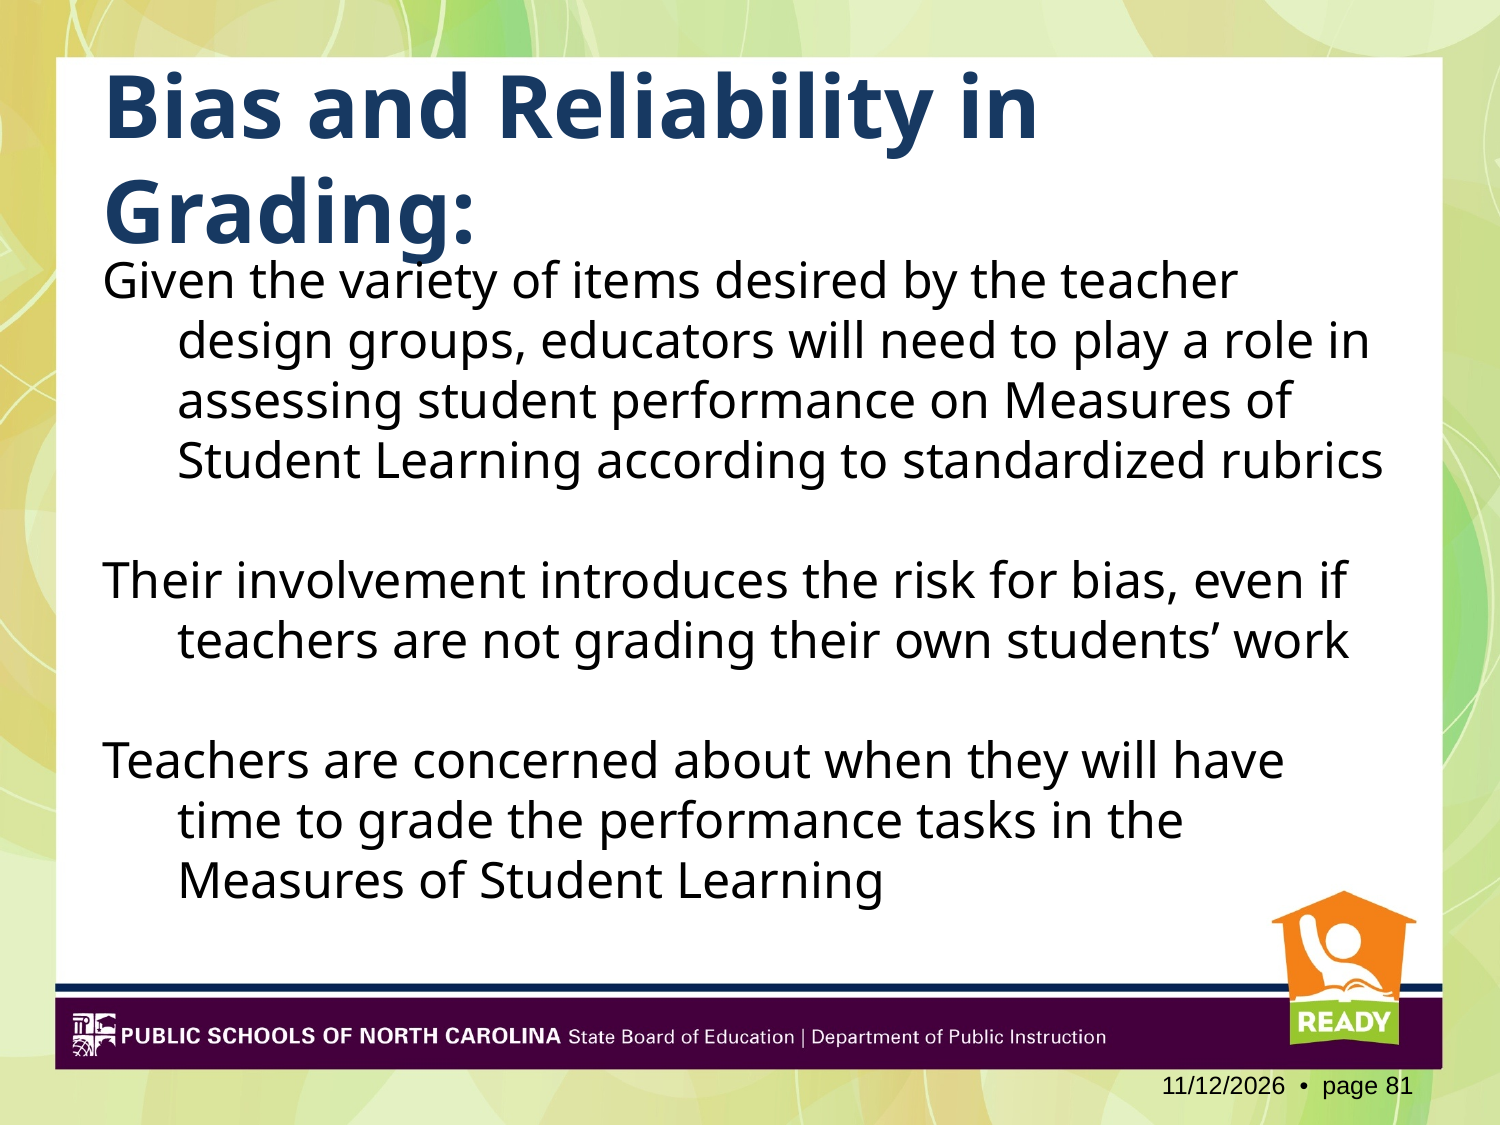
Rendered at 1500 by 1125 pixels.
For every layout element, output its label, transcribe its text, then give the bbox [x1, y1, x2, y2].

picture [0, 0, 1500, 1125]
text_box Given the variety of items desired by the teacher design groups, educators will need to play a role in assessing student performance on Measures of Student Learning according to standardized rubrics Their involvement introduces the risk for bias, even if teachers are not grading their own students’ work Teachers are concerned about when they will have time to grade the performance tasks in the Measures of Student Learning [87, 241, 1413, 917]
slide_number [1147, 1062, 1460, 1122]
title Bias and Reliability in Grading: [87, 87, 1413, 225]
